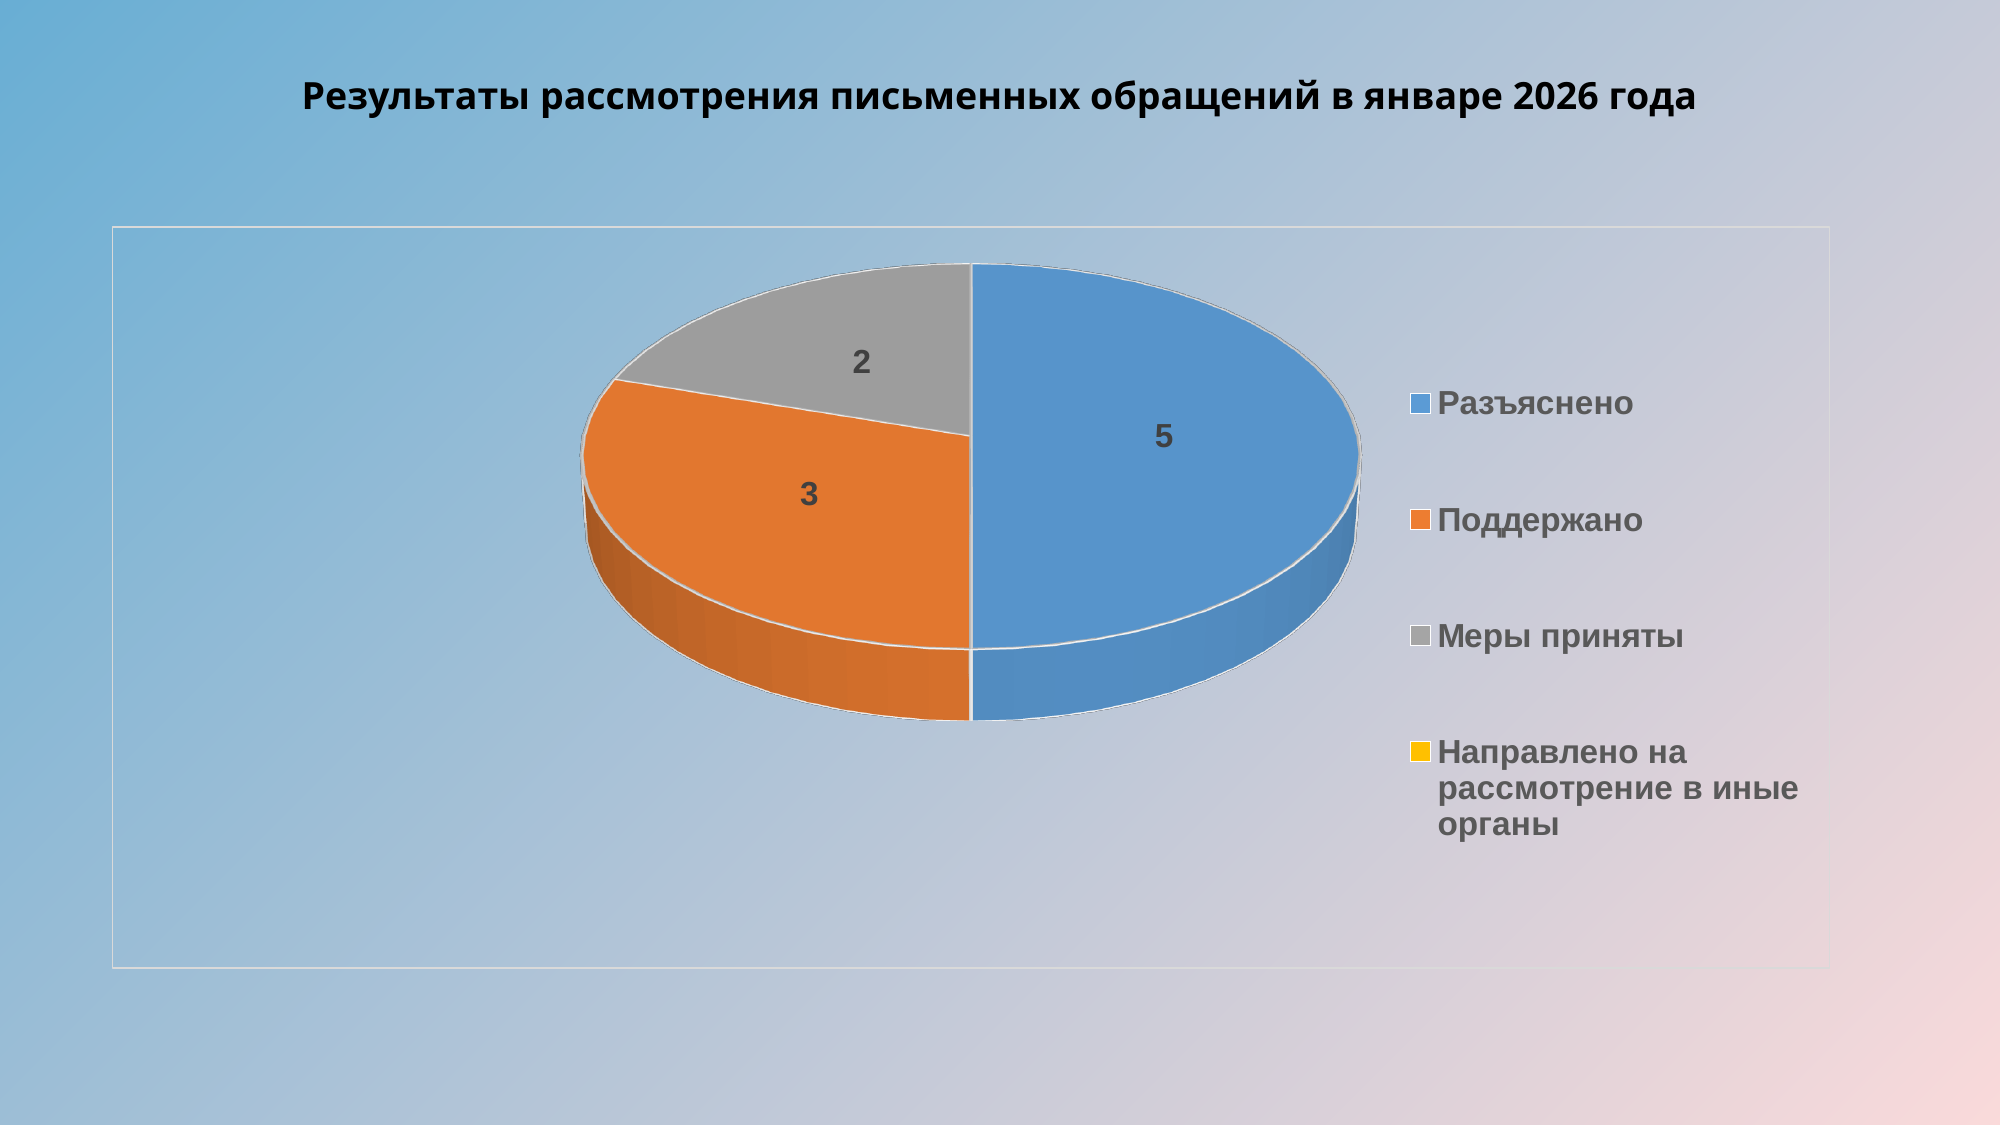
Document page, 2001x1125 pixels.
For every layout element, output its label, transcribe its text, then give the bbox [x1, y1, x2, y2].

chart [111, 225, 1831, 969]
title Результаты рассмотрения письменных обращений в январе 2026 года [137, 41, 1863, 154]
